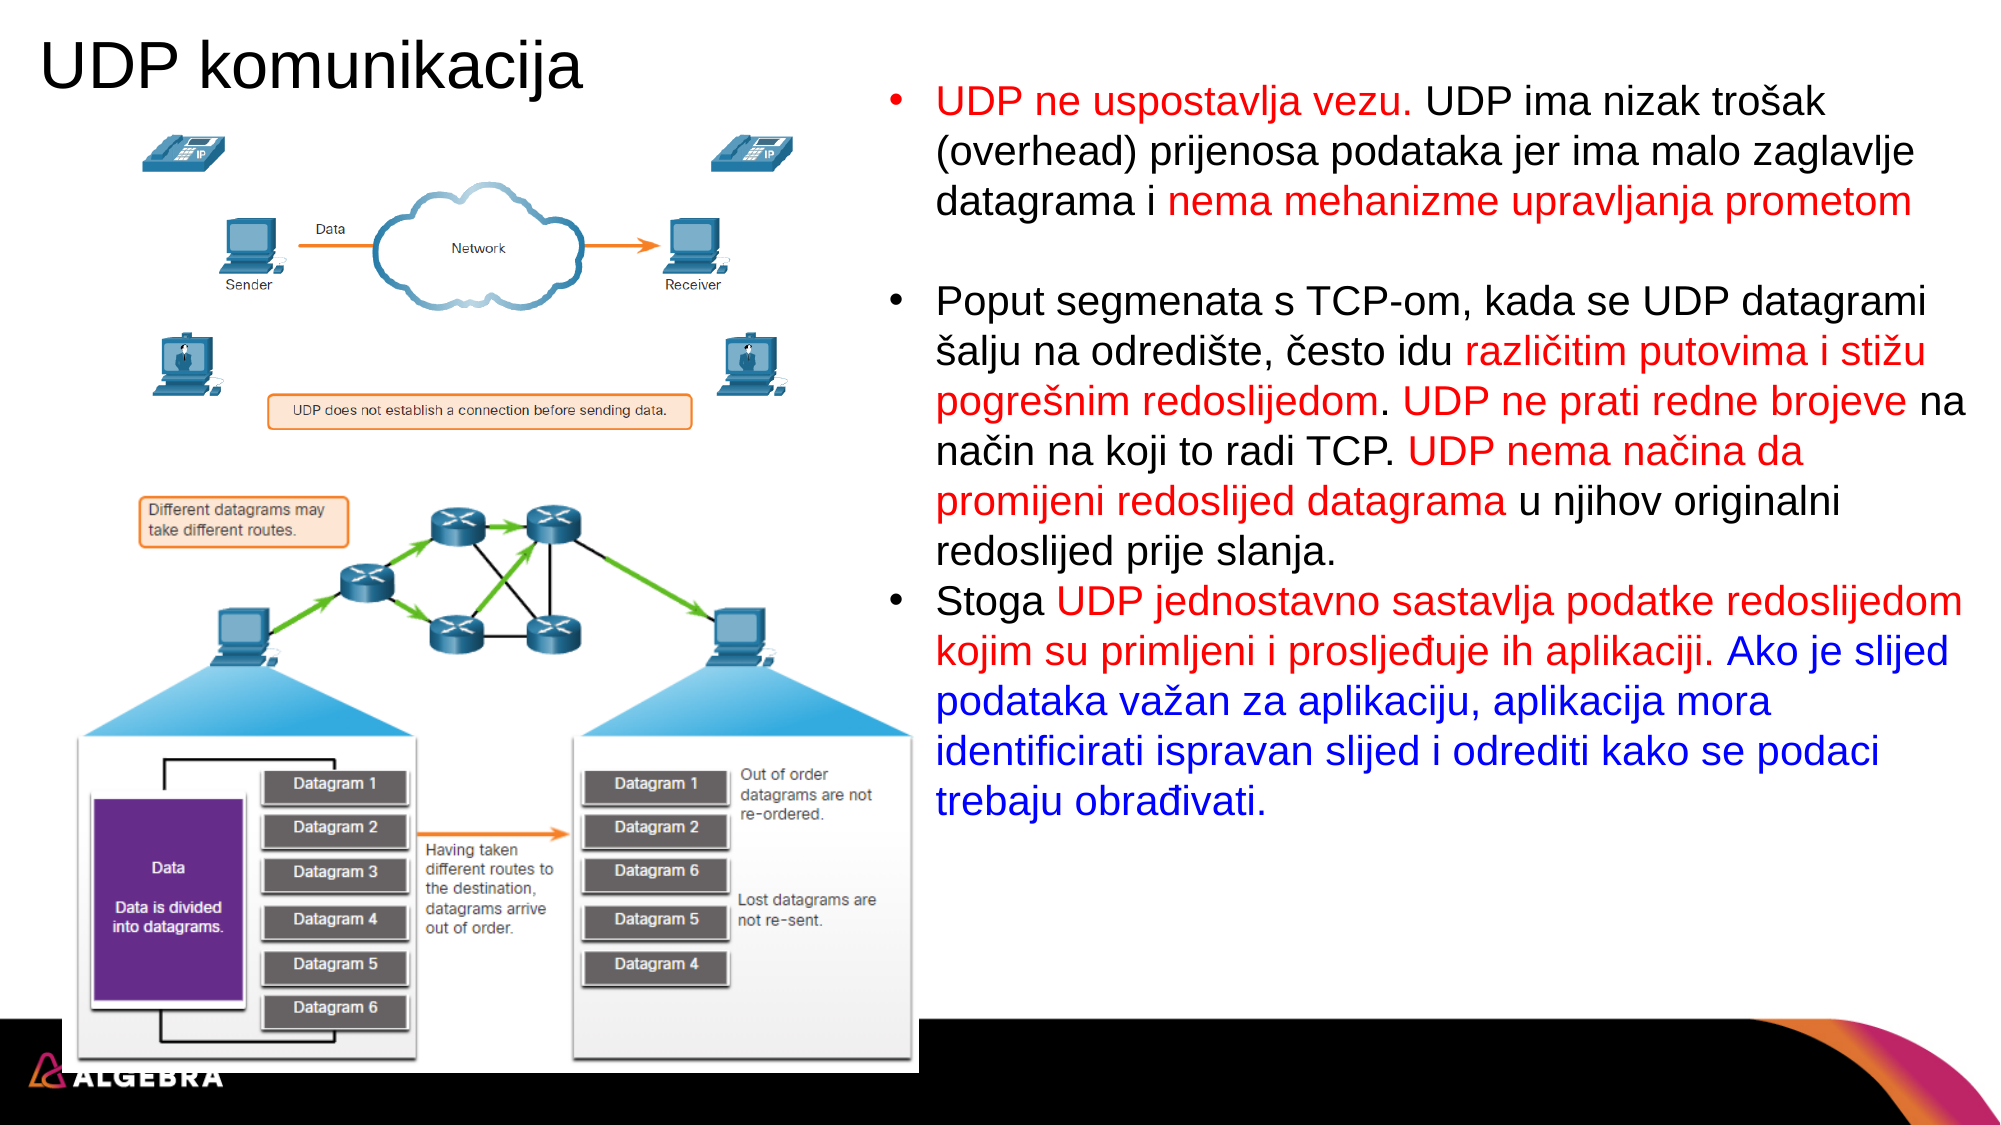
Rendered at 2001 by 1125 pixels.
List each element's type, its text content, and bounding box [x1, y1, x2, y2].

picture [0, 0, 2001, 1125]
text_box UDP ne uspostavlja vezu. UDP ima nizak trošak (overhead) prijenosa podataka jer ima malo zaglavlje datagrama i nema mehanizme upravljanja prometom Poput segmenata s TCP-om, kada se UDP datagrami šalju na odredište, često idu različitim putovima i stižu pogrešnim redoslijedom. UDP ne prati redne brojeve na način na koji to radi TCP. UDP nema načina da promijeni redoslijed datagrama u njihov originalni redoslijed prije slanja. Stoga UDP jednostavno sastavlja podatke redoslijedom kojim su primljeni i prosljeđuje ih aplikaciji. Ako je slijed podataka važan za aplikaciju, aplikacija mora identificirati ispravan slijed i odrediti kako se podaci trebaju obrađivati. [874, 66, 1985, 832]
title UDP komunikacija [39, 23, 1985, 200]
